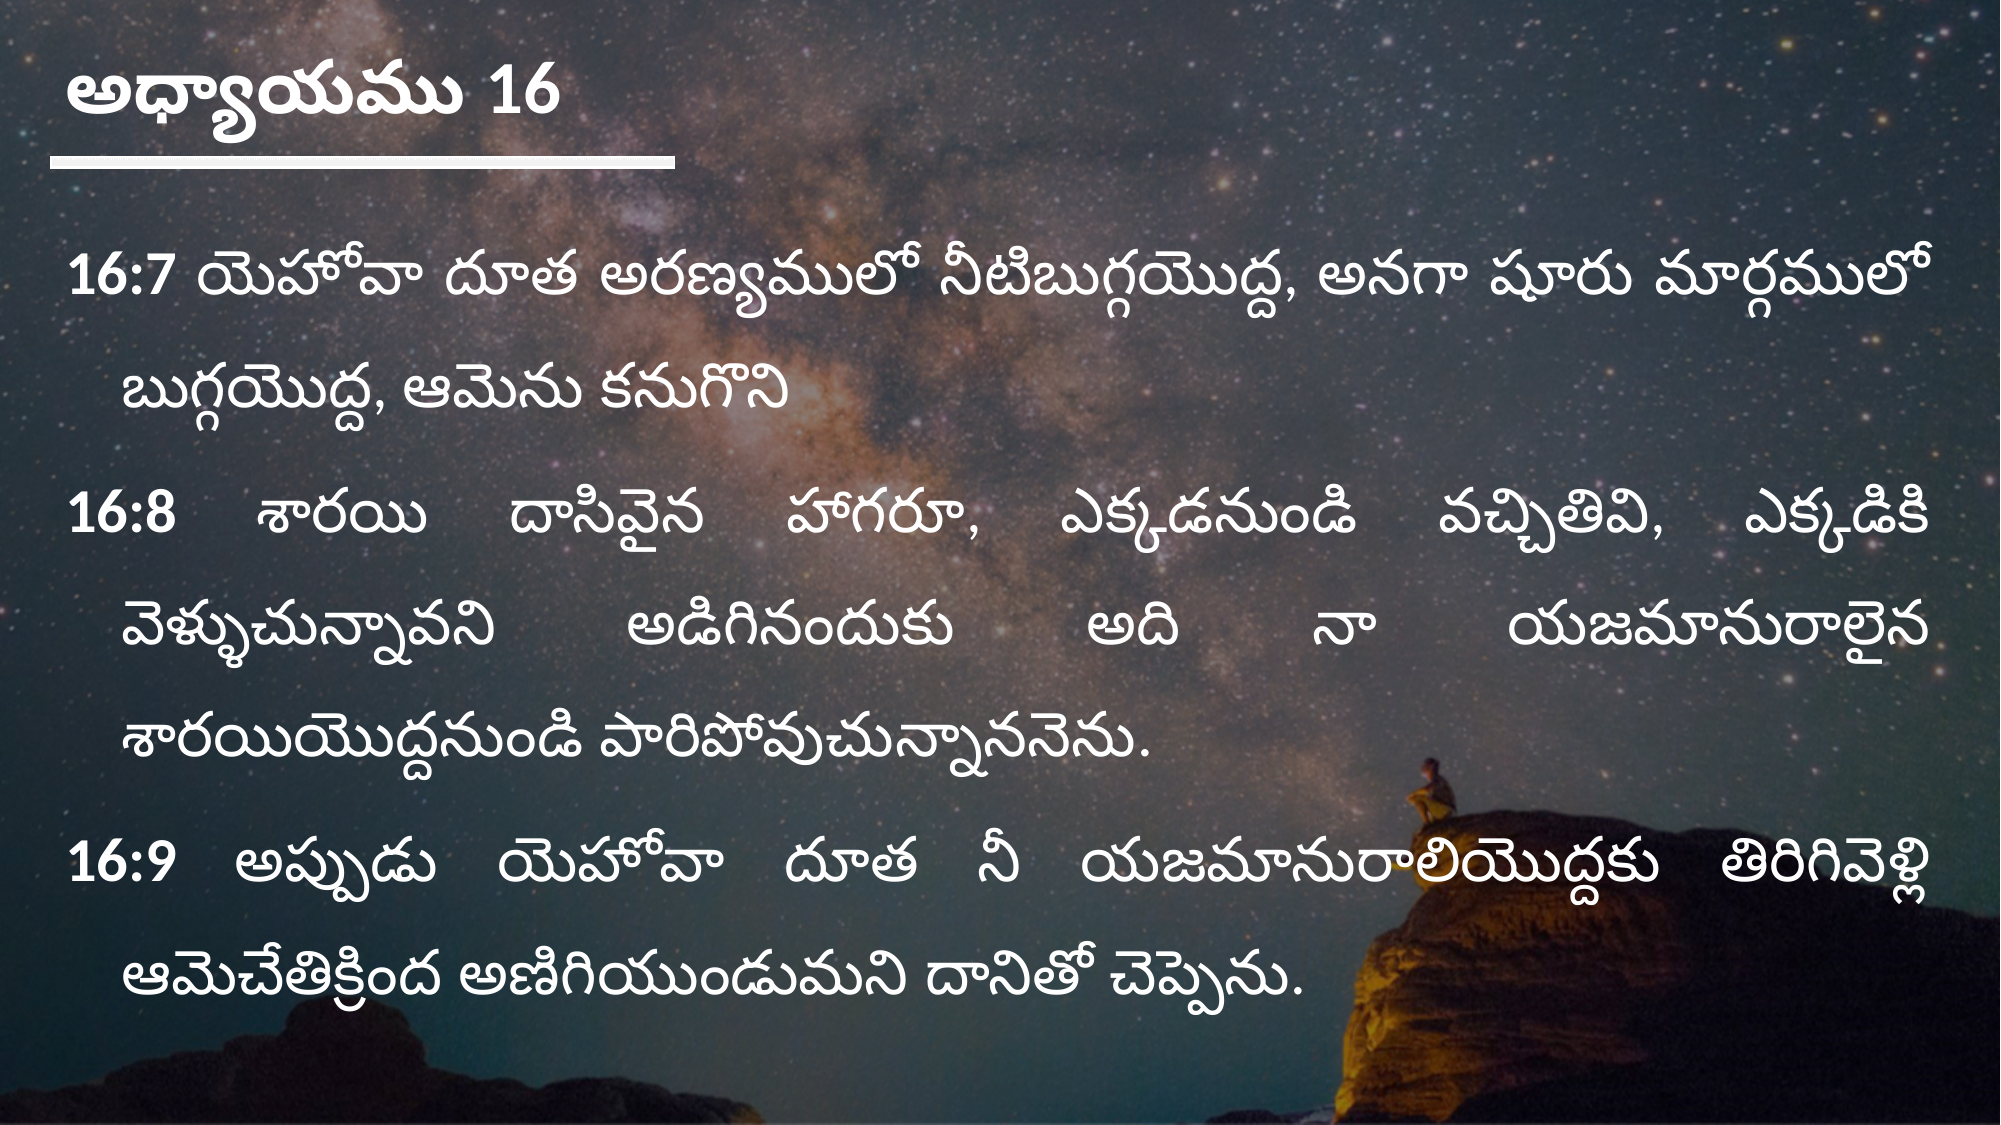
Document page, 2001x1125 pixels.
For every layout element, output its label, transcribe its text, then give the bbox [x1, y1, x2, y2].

list 16:7 యెహోవా దూత అరణ్యములో నీటిబుగ్గయొద్ద, అనగా షూరు మార్గములో బుగ్గయొద్ద, ఆమెను కనుగొని 16:8 శారయి దాసివైన హాగరూ, ఎక్కడనుండి వచ్చితివి, ఎక్కడికి వెళ్ళుచున్నావని అడిగినందుకు అది నా యజమానురాలైన శారయియొద్దనుండి పారిపోవుచున్నాననెను. 16:9 అప్పుడు యెహోవా దూత నీ యజమానురాలియొద్దకు తిరిగివెళ్లి ఆమెచేతిక్రింద అణిగియుండుమని దానితో చెప్పెను. [50, 187, 1946, 1063]
picture [0, 0, 2000, 1125]
title అధ్యాయము 16 [50, 0, 1925, 167]
